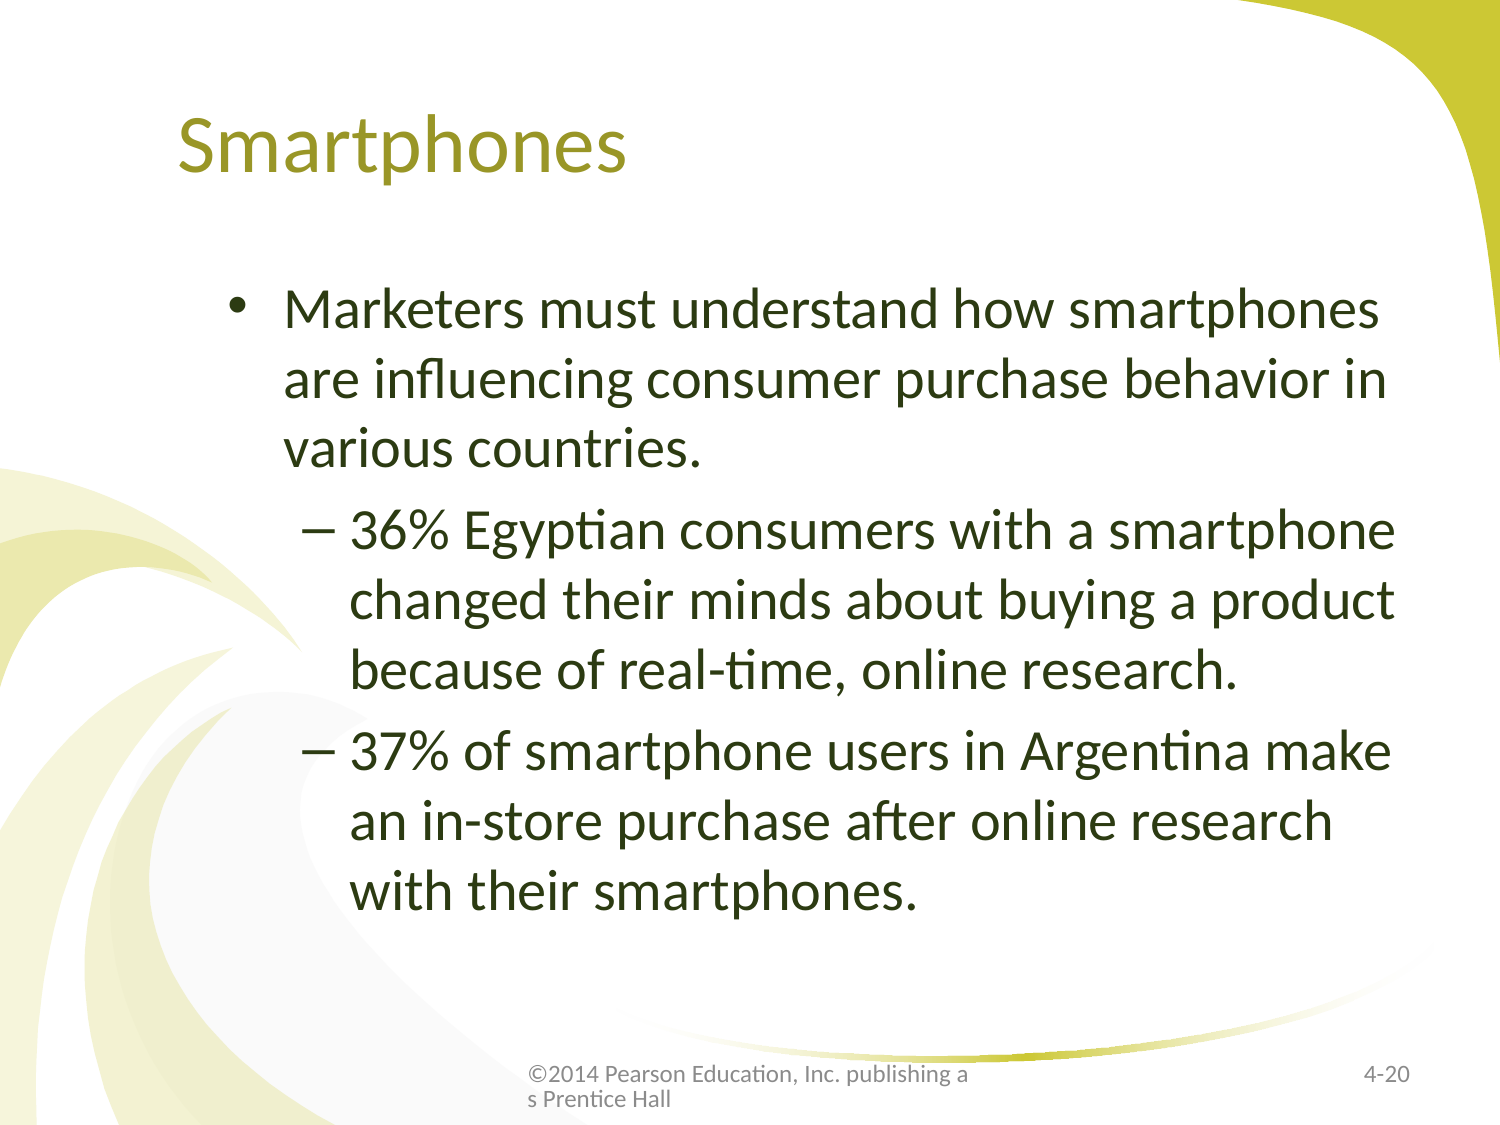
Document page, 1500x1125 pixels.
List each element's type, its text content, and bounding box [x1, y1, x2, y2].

list Marketers must understand how smartphones are influencing consumer purchase behavior in various countries. 36% Egyptian consumers with a smartphone changed their minds about buying a product because of real-time, online research. 37% of smartphone users in Argentina make an in-store purchase after online research with their smartphones. [212, 262, 1425, 950]
title Smartphones [162, 45, 1425, 233]
slide_number 4-20 [1074, 1042, 1425, 1103]
footer ©2014 Pearson Education, Inc. publishing as Prentice Hall [512, 1042, 988, 1103]
